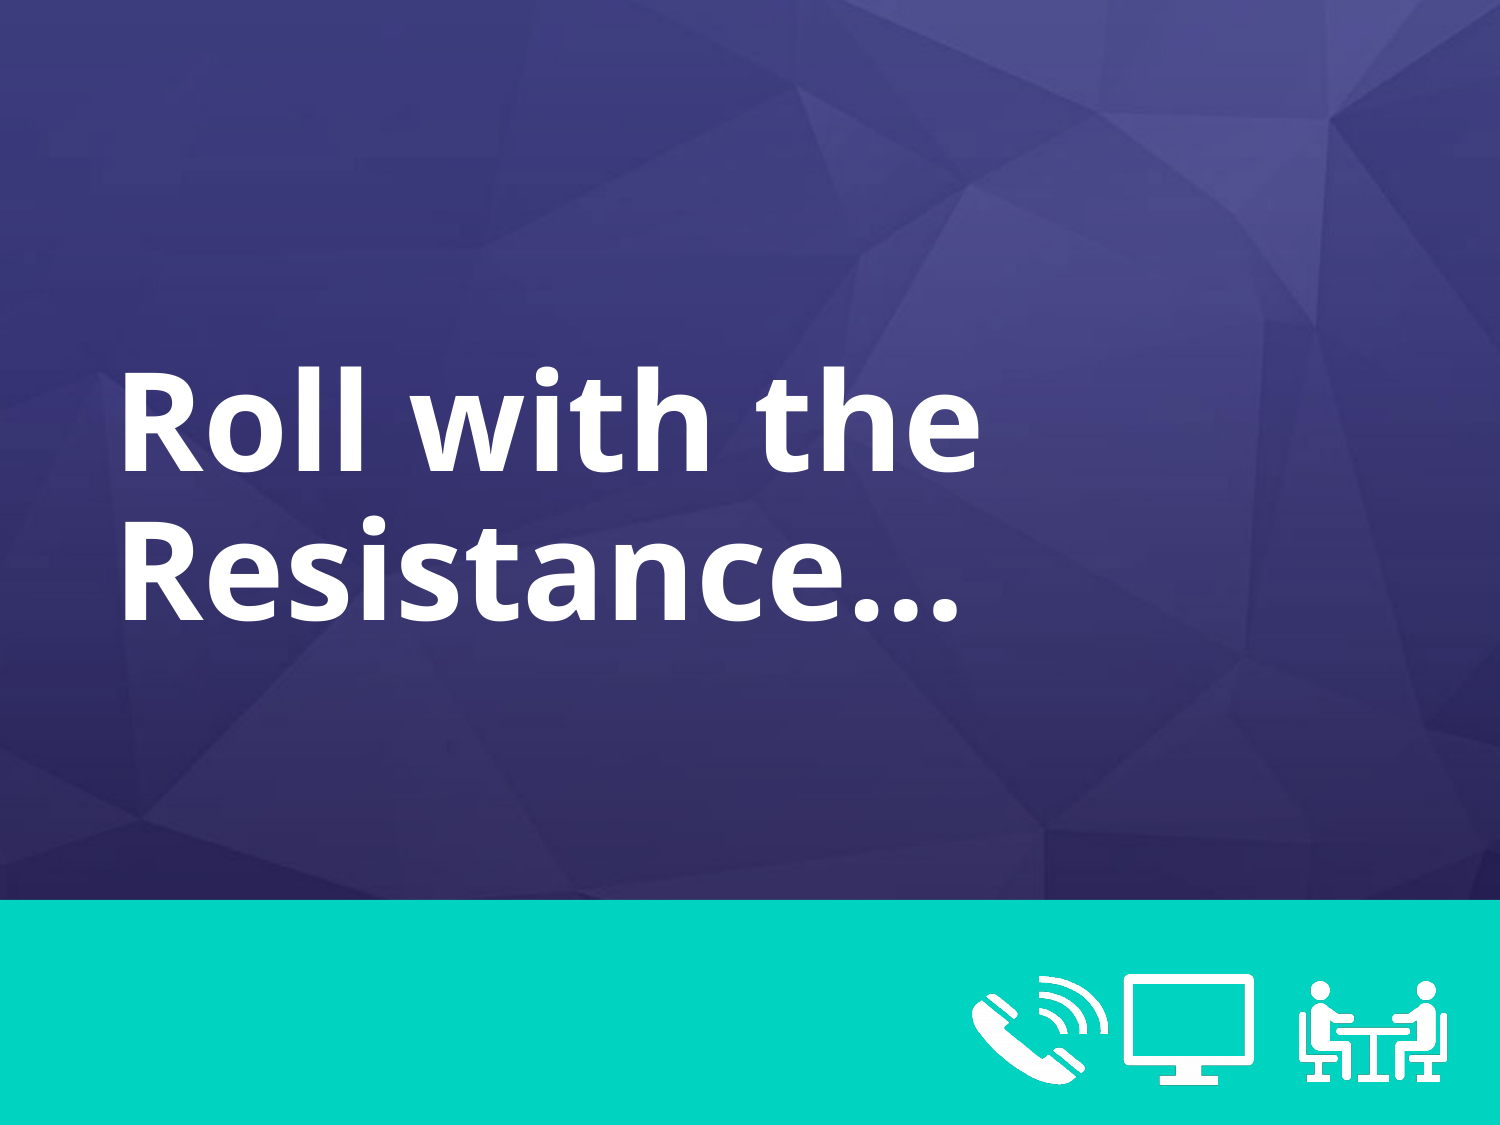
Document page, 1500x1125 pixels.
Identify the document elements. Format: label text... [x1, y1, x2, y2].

picture [0, 0, 1500, 899]
picture [940, 951, 1267, 1110]
list Roll with the Resistance… [98, 345, 1184, 619]
picture [1279, 937, 1467, 1125]
